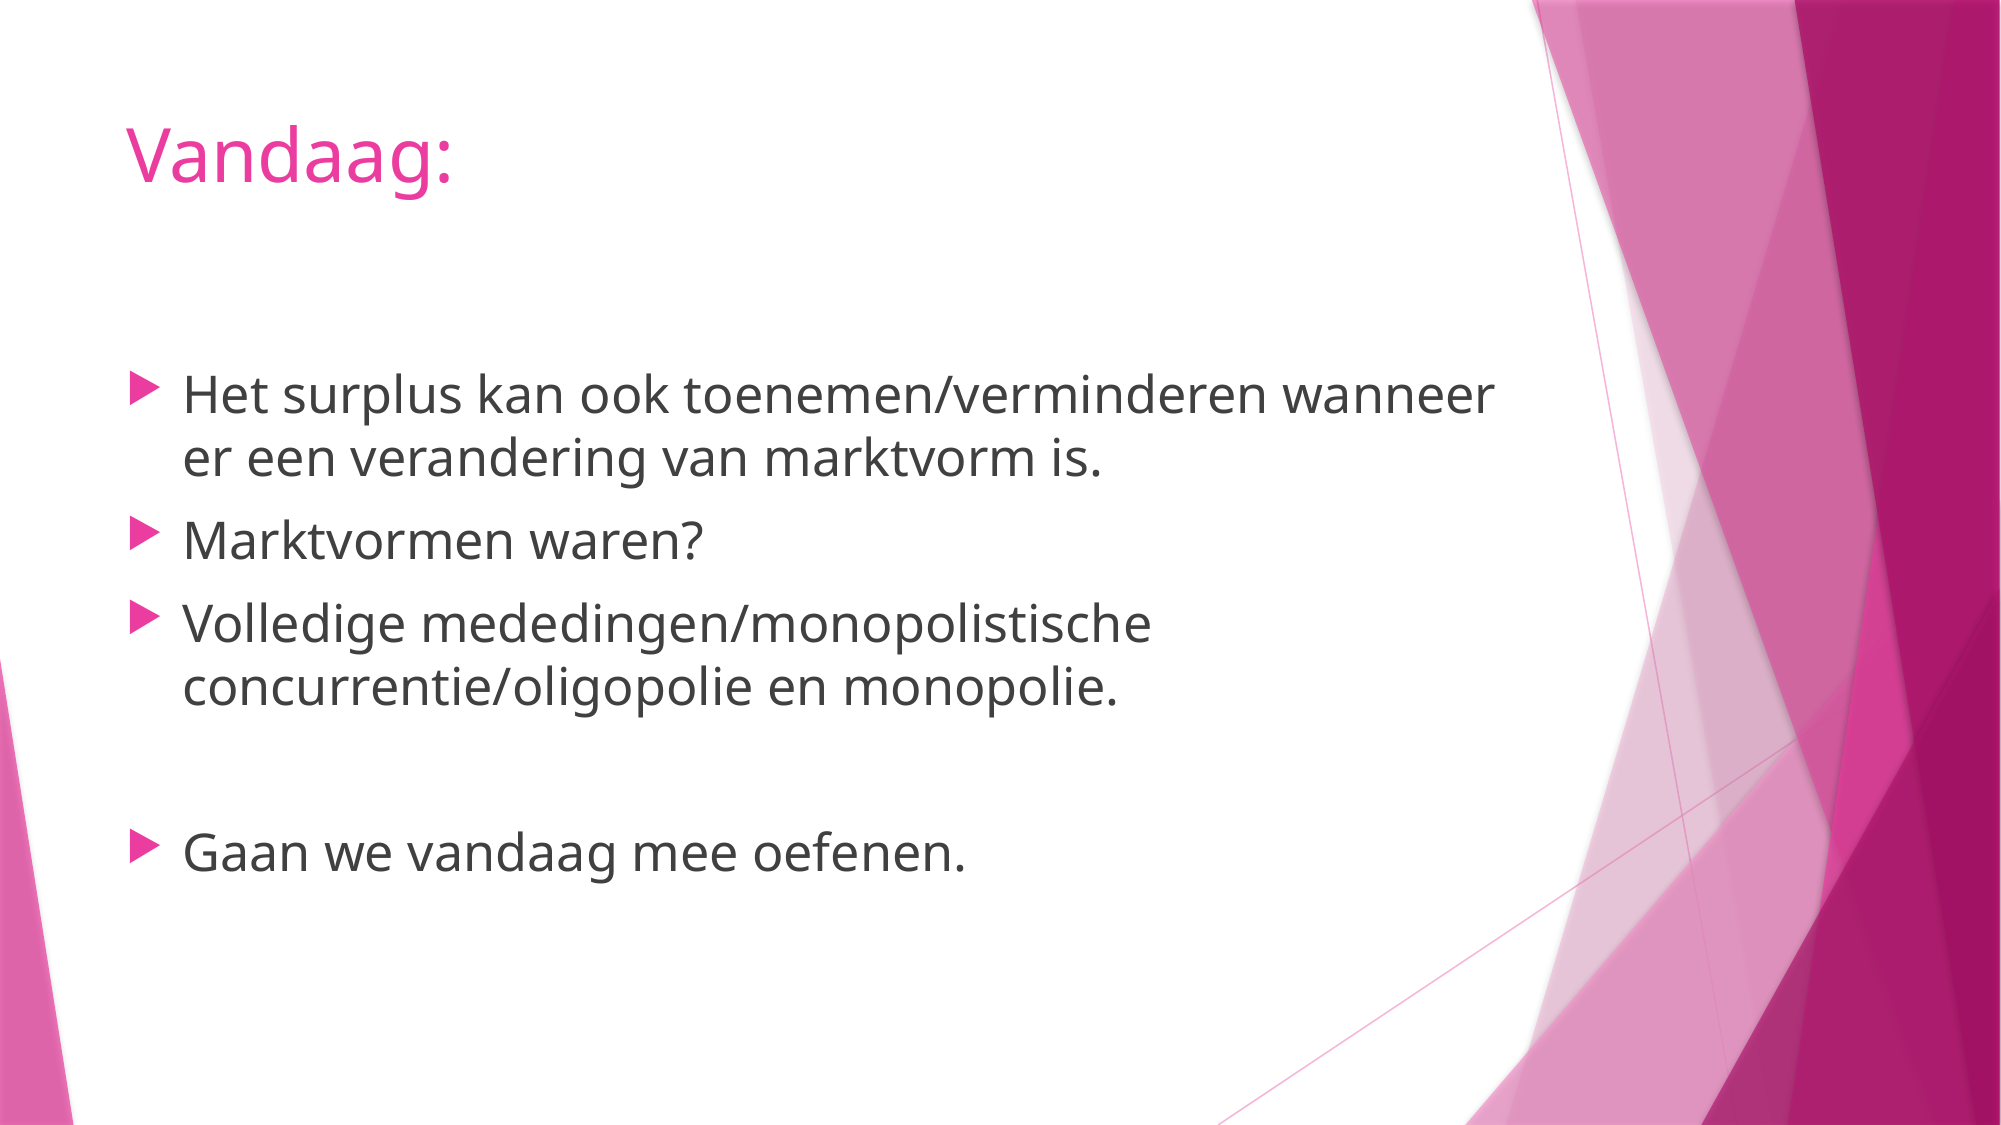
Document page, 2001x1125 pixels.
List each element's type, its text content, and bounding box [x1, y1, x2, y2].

title Vandaag: [111, 99, 1522, 317]
list Het surplus kan ook toenemen/verminderen wanneer er een verandering van marktvorm is. Marktvormen waren? Volledige mededingen/monopolistische concurrentie/oligopolie en monopolie. Gaan we vandaag mee oefenen. [111, 354, 1522, 992]
